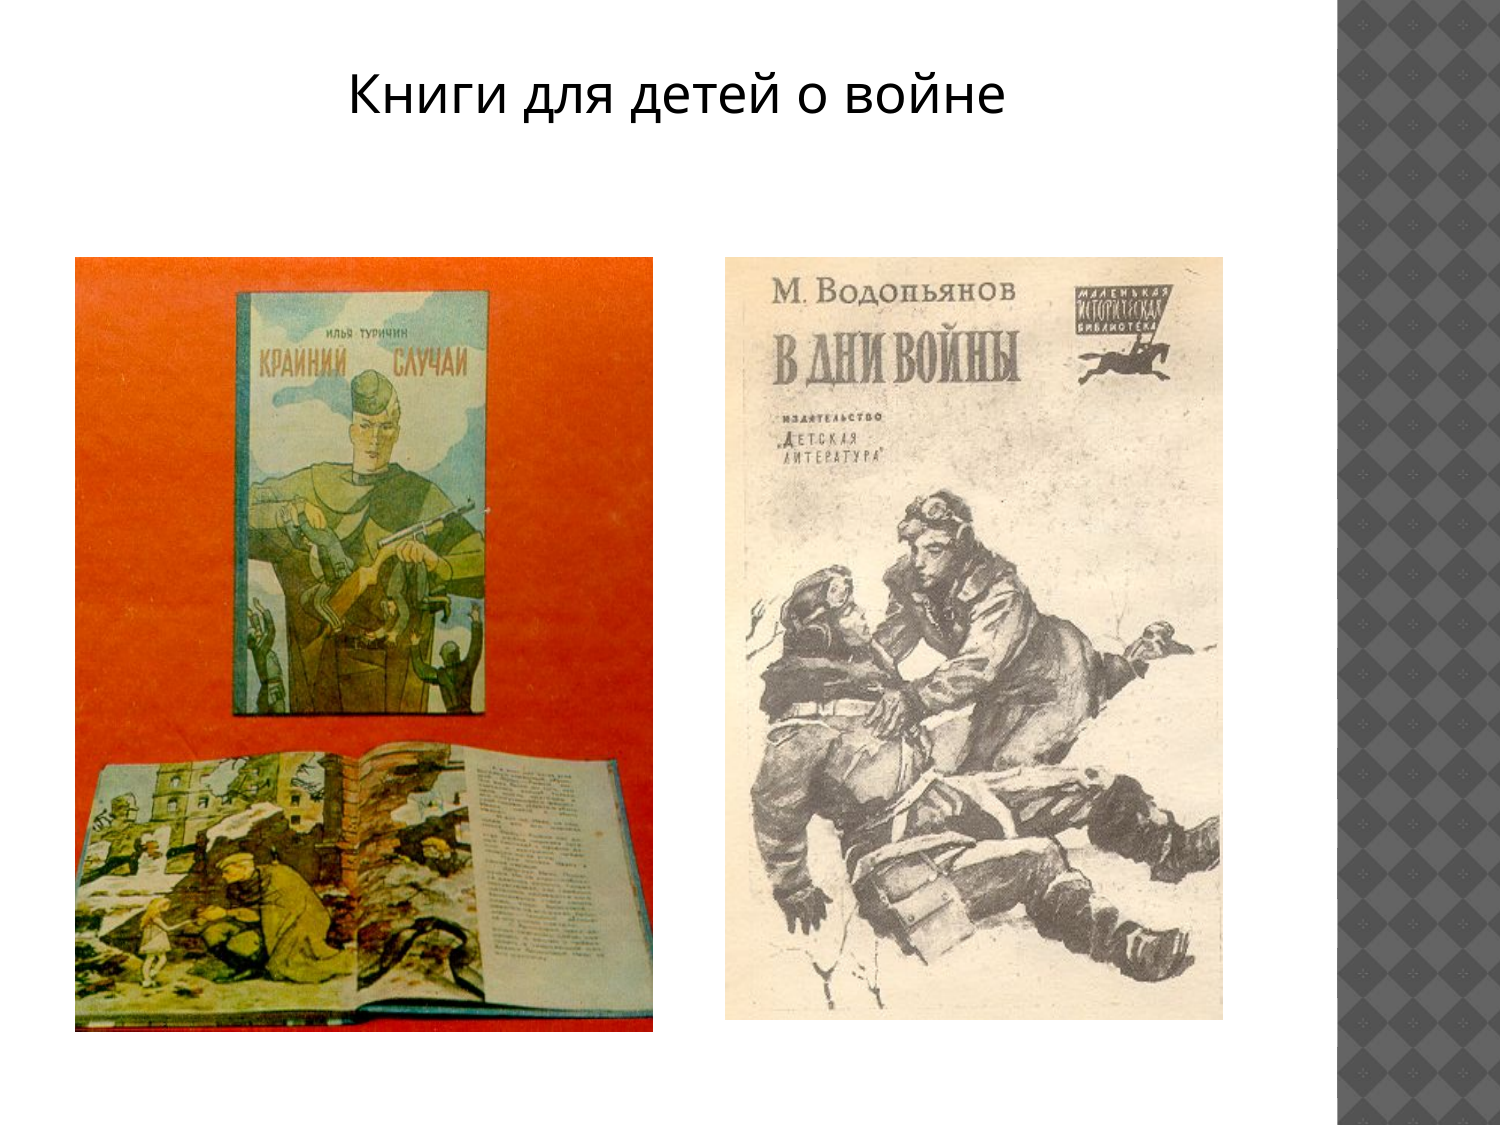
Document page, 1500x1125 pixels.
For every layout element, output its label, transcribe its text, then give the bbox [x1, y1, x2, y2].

picture [725, 257, 1223, 1020]
picture [74, 257, 653, 1032]
picture [1337, 0, 1500, 1125]
title Книги для детей о войне [75, 52, 1263, 188]
